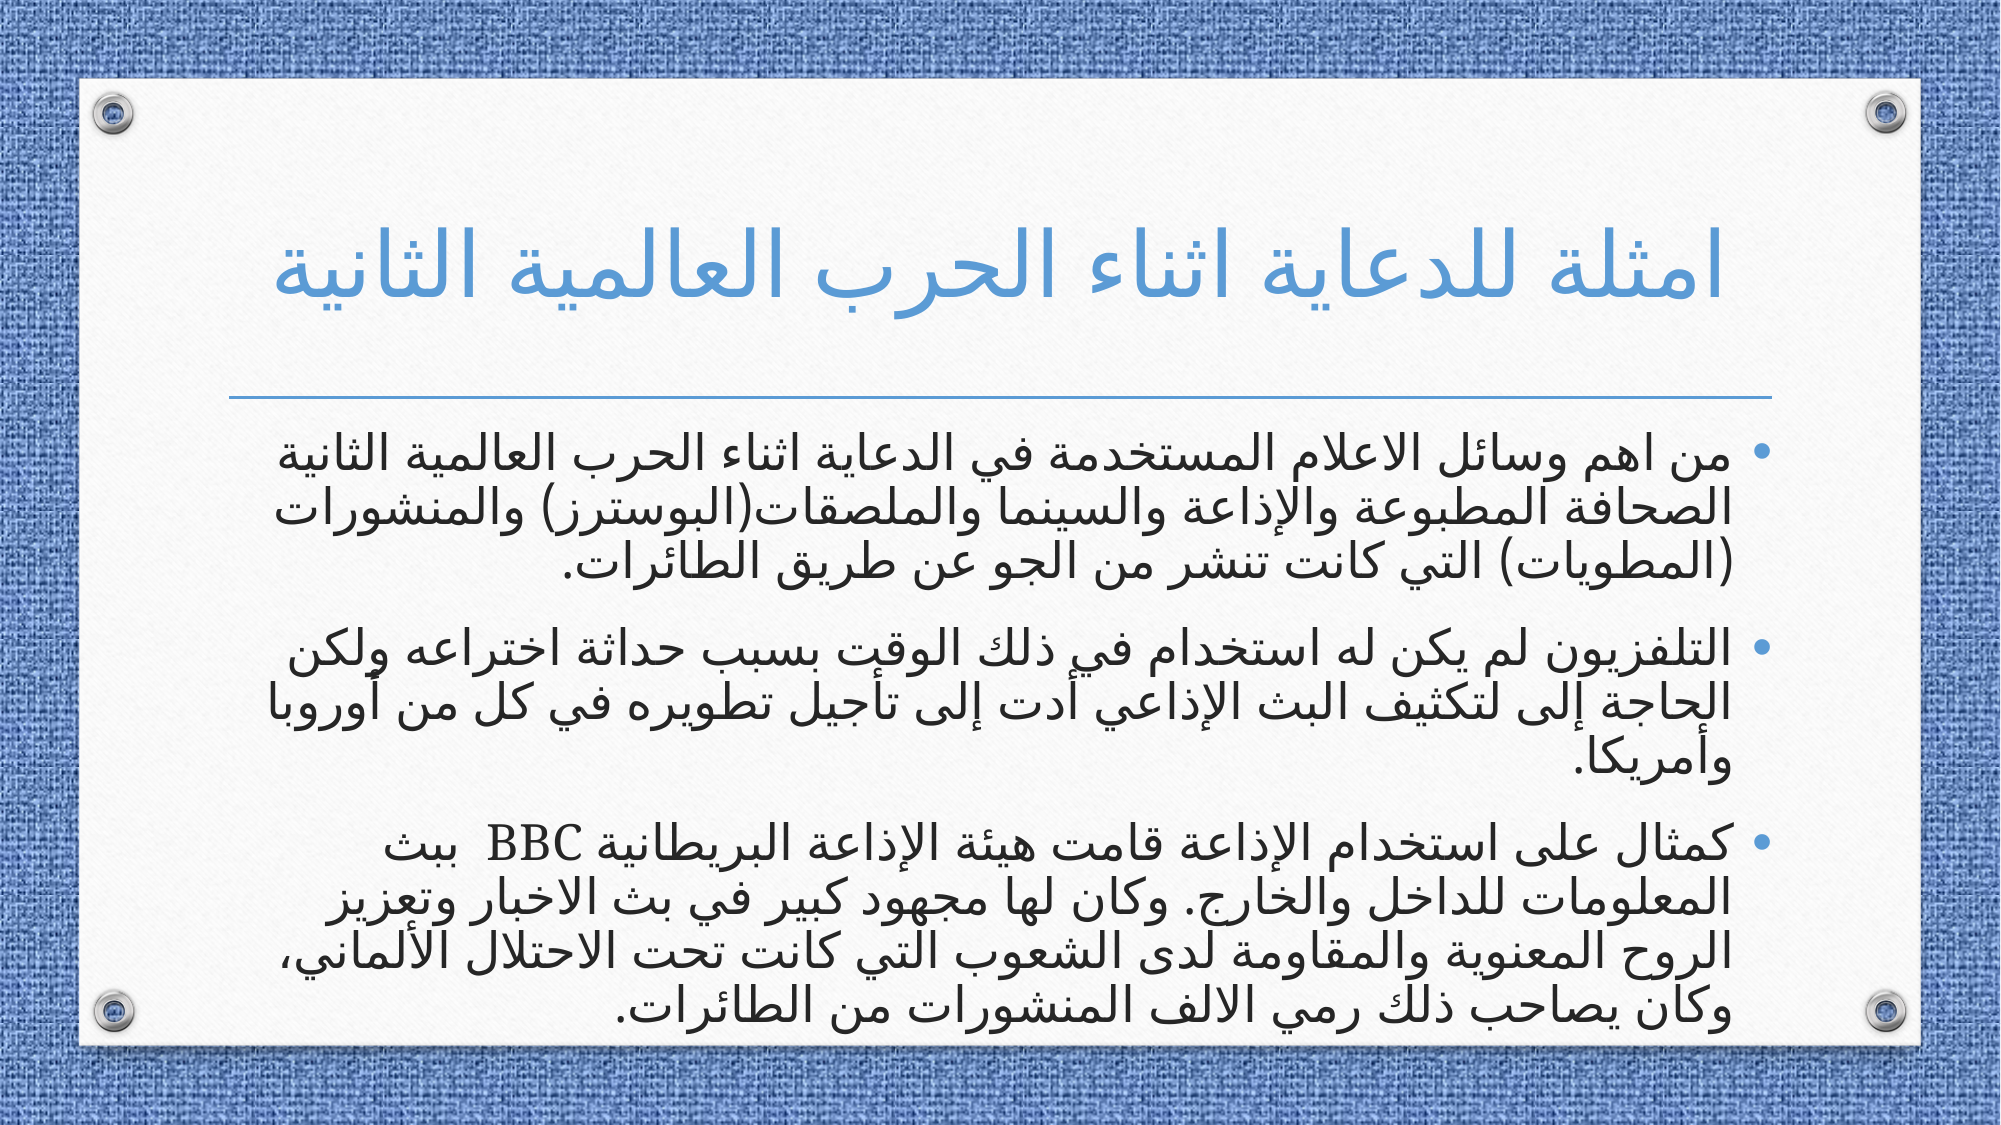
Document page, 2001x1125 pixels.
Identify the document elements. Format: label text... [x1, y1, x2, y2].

list من اهم وسائل الاعلام المستخدمة في الدعاية اثناء الحرب العالمية الثانية الصحافة المطبوعة والإذاعة والسينما والملصقات(البوسترز) والمنشورات (المطويات) التي كانت تنشر من الجو عن طريق الطائرات. التلفزيون لم يكن له استخدام في ذلك الوقت بسبب حداثة اختراعه ولكن الحاجة إلى لتكثيف البث الإذاعي أدت إلى تأجيل تطويره في كل من أوروبا وأمريكا. كمثال على استخدام الإذاعة قامت هيئة الإذاعة البريطانية BBC ببث المعلومات للداخل والخارج. وكان لها مجهود كبير في بث الاخبار وتعزيز الروح المعنوية والمقاومة لدى الشعوب التي كانت تحت الاحتلال الألماني، وكان يصاحب ذلك رمي الالف المنشورات من الطائرات. [212, 419, 1788, 964]
title امثلة للدعاية اثناء الحرب العالمية الثانية [212, 161, 1788, 375]
picture [0, 0, 2001, 1125]
